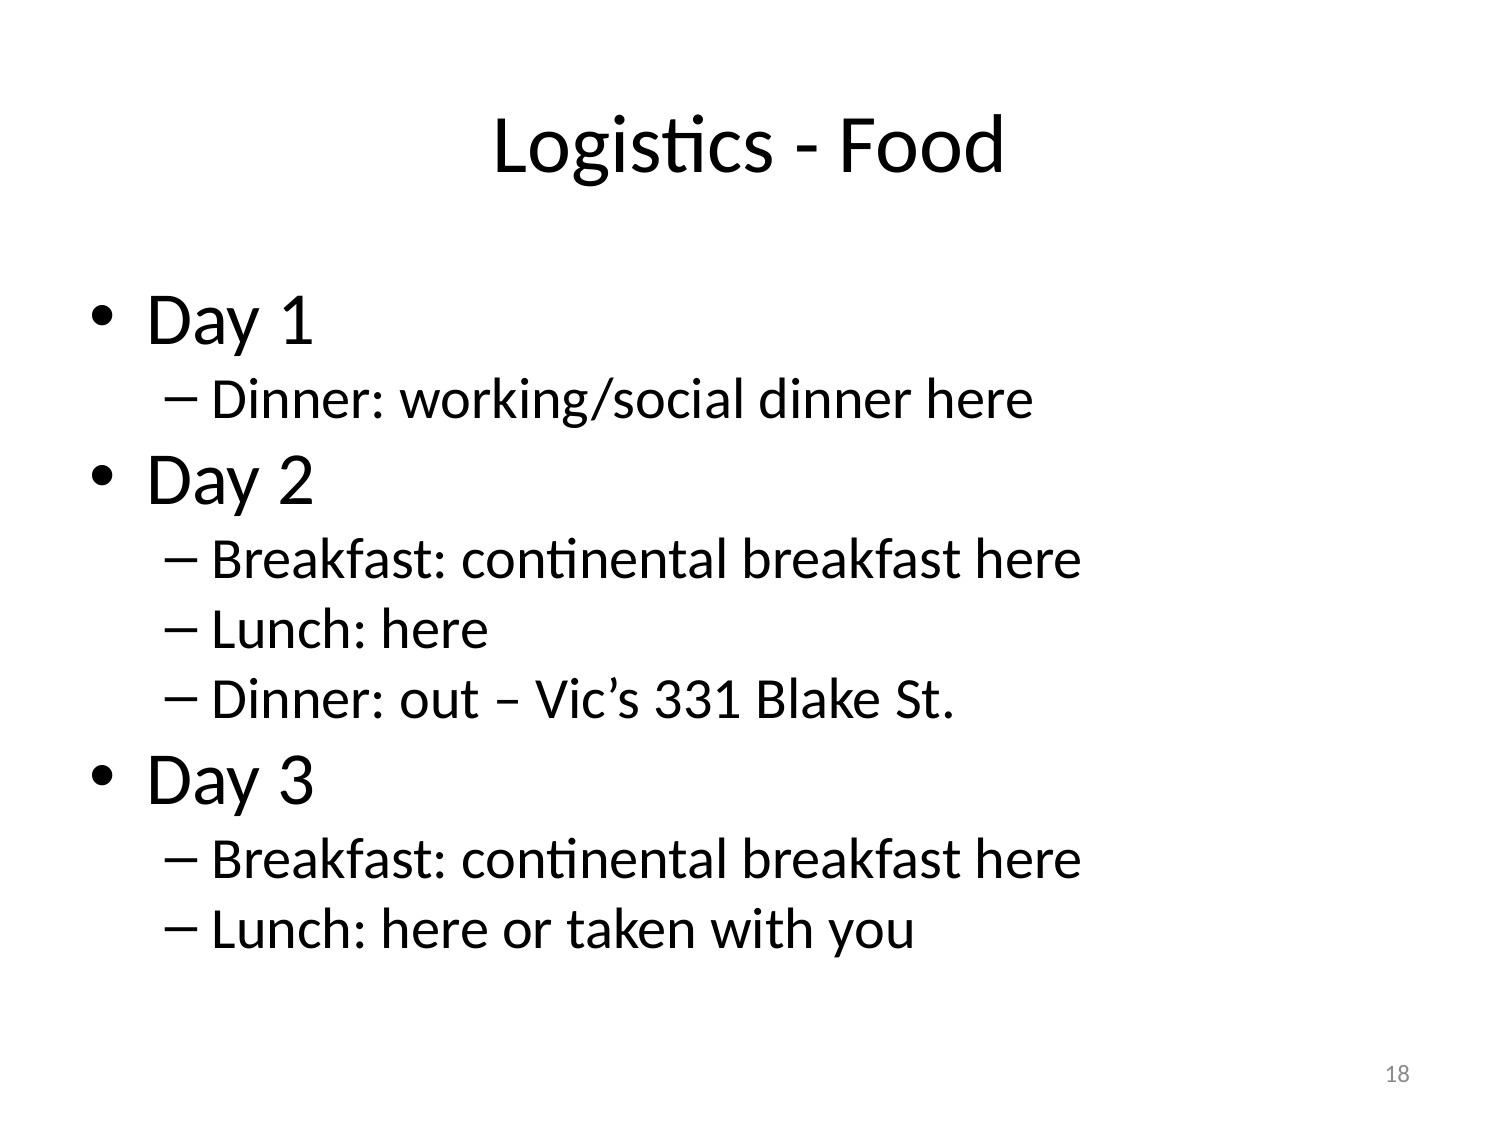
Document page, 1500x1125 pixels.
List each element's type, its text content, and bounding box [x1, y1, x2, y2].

text_box <number> [1074, 1042, 1425, 1103]
text_box Logistics - Food [75, 45, 1425, 233]
text_box Day 1 Dinner: working/social dinner here Day 2 Breakfast: continental breakfast here Lunch: here Dinner: out – Vic’s 331 Blake St. Day 3 Breakfast: continental breakfast here Lunch: here or taken with you [75, 262, 1425, 1005]
